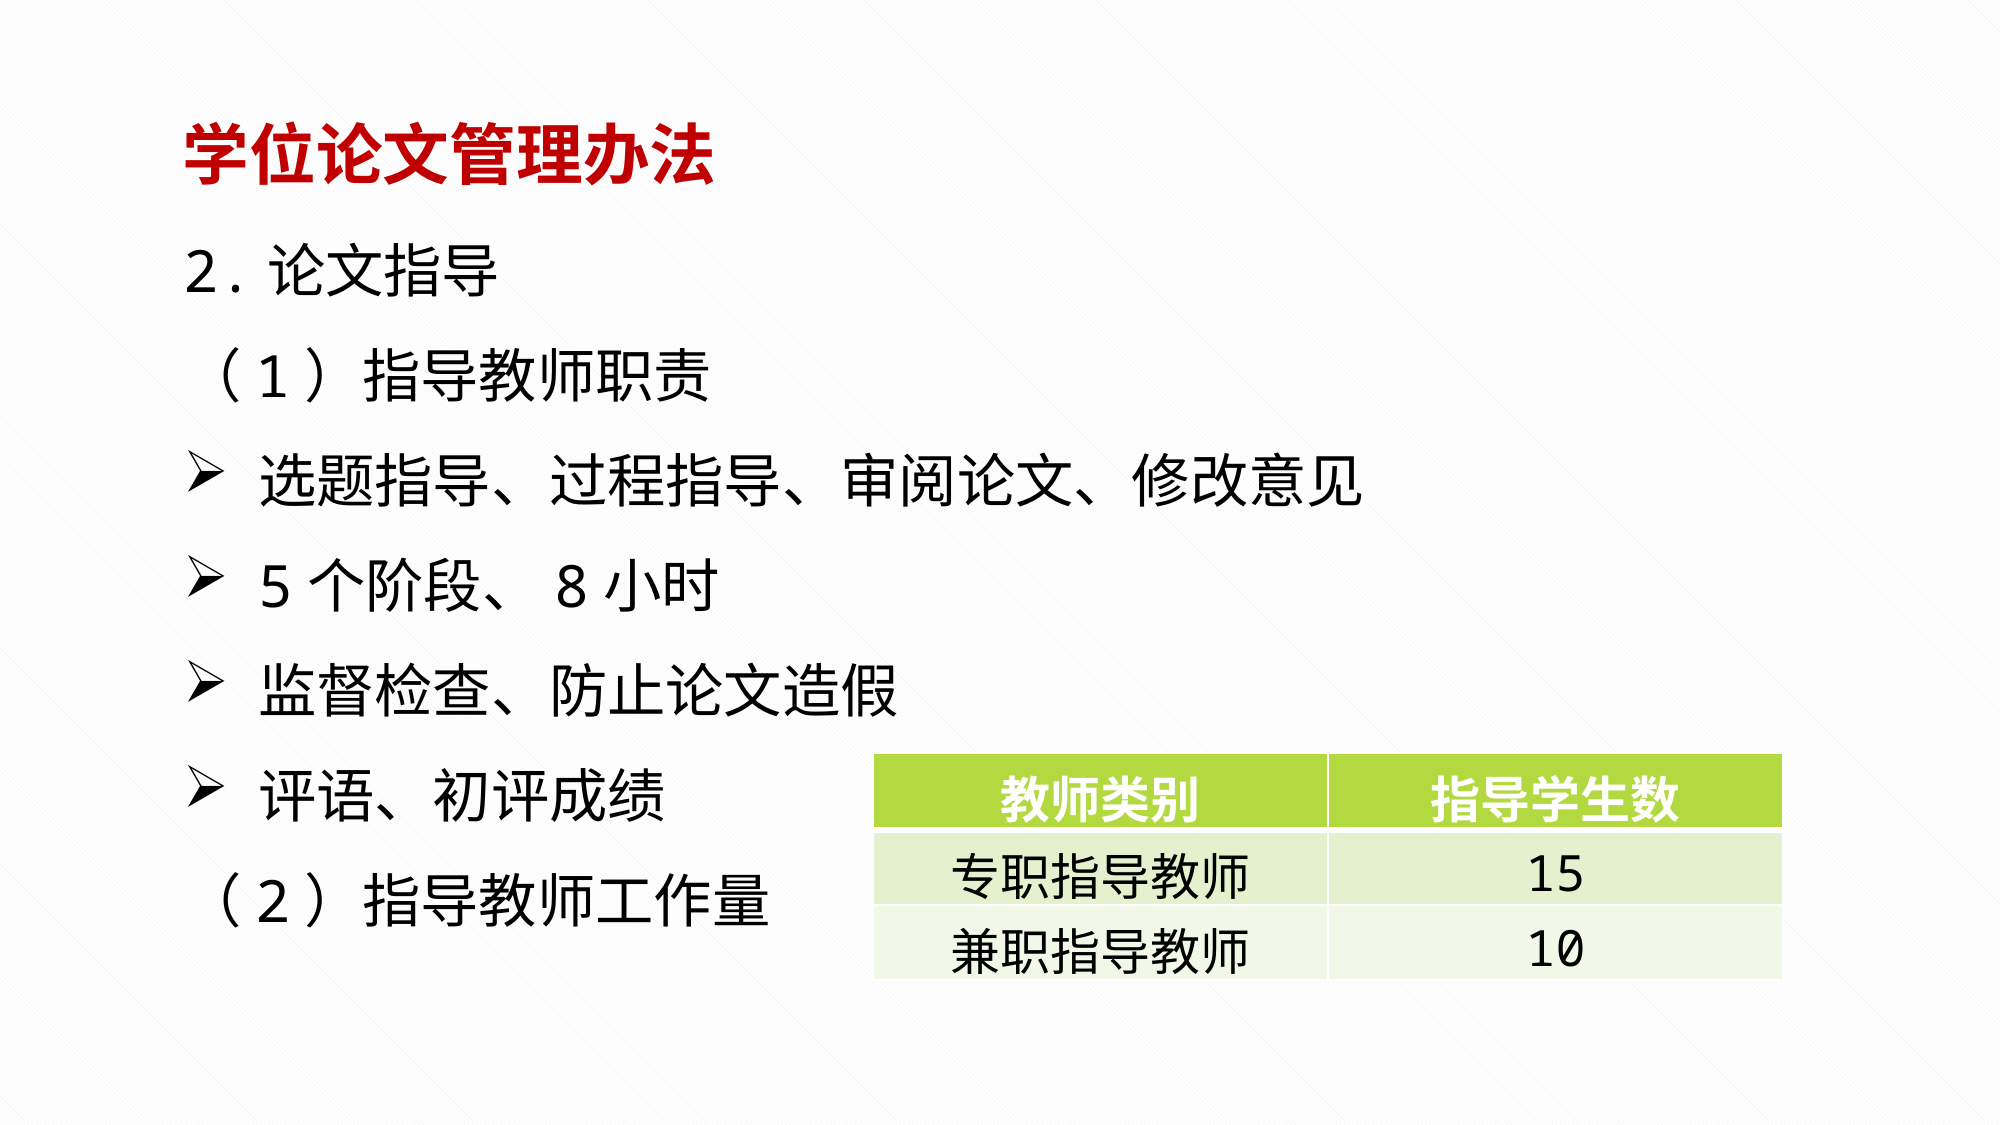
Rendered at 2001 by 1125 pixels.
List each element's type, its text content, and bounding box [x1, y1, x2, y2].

table_cell 专职指导教师 [874, 833, 1327, 904]
text_box 2.论文指导 （1）指导教师职责 选题指导、过程指导、审阅论文、修改意见 5个阶段、8小时 监督检查、防止论文造假 评语、初评成绩 （2）指导教师工作量 [168, 191, 1864, 1106]
table_cell 15 [1329, 833, 1782, 904]
table_header 指导学生数 [1329, 754, 1782, 827]
text_box 学位论文管理办法 [124, 65, 1563, 201]
table_header 教师类别 [874, 754, 1327, 827]
table_cell 兼职指导教师 [874, 906, 1327, 979]
table_cell 10 [1329, 906, 1782, 979]
